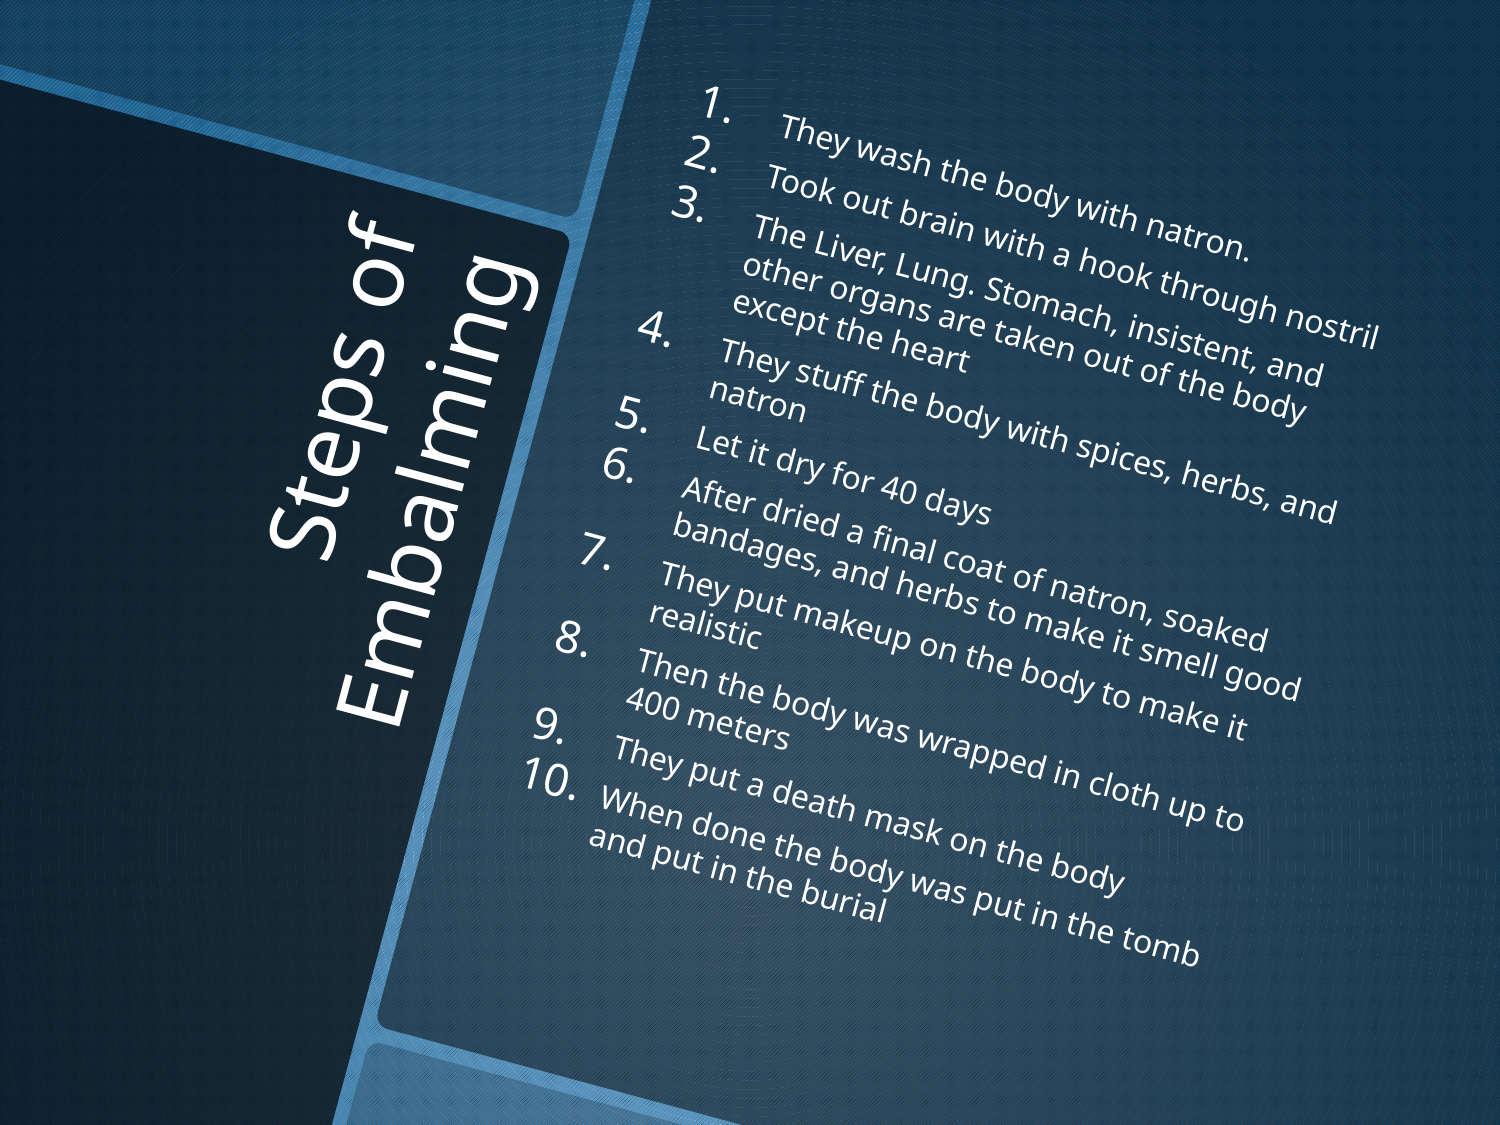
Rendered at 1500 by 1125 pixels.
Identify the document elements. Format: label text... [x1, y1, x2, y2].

title Steps of Embalming [69, 181, 554, 1056]
list They wash the body with natron. Took out brain with a hook through nostril The Liver, Lung. Stomach, insistent, and other organs are taken out of the body except the heart They stuff the body with spices, herbs, and natron Let it dry for 40 days After dried a final coat of natron, soaked bandages, and herbs to make it smell good They put makeup on the body to make it realistic Then the body was wrapped in cloth up to 400 meters They put a death mask on the body When done the body was put in the tomb and put in the burial [475, 72, 1430, 1076]
